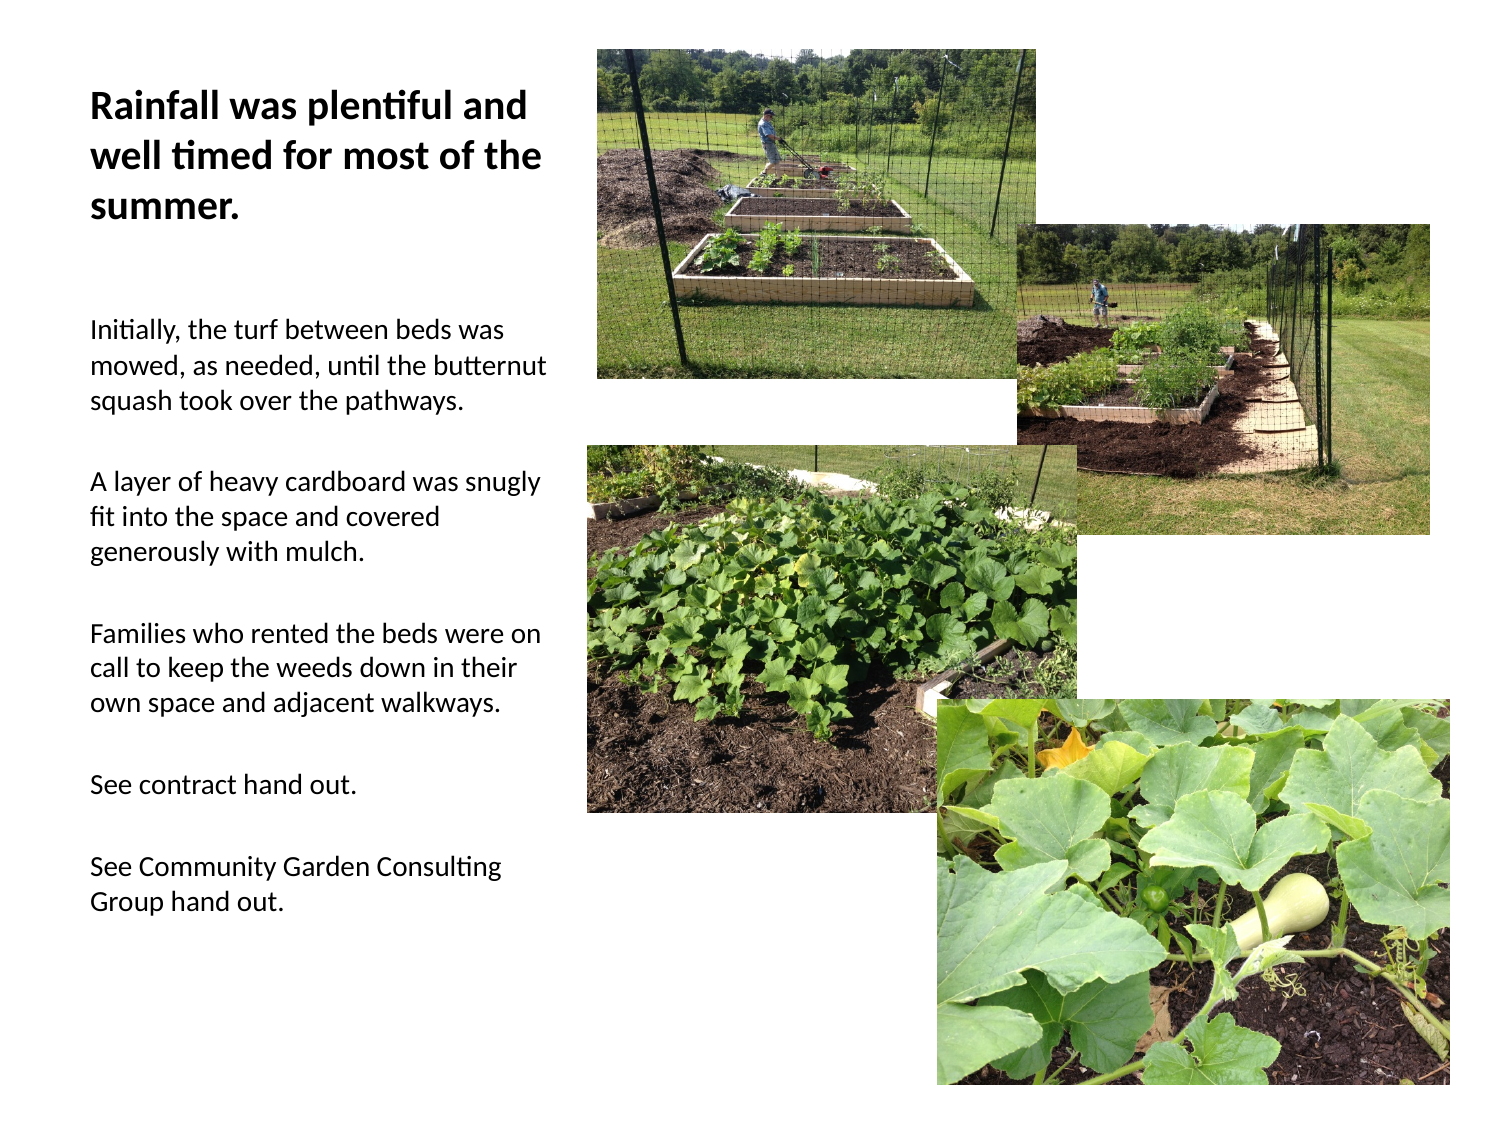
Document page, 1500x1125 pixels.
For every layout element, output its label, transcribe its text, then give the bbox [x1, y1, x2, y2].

list Initially, the turf between beds was mowed, as needed, until the butternut squash took over the pathways. A layer of heavy cardboard was snugly fit into the space and covered generously with mulch. Families who rented the beds were on call to keep the weeds down in their own space and adjacent walkways. See contract hand out. See Community Garden Consulting Group hand out. [75, 262, 569, 1088]
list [596, 49, 1036, 380]
picture [587, 224, 1451, 1085]
title Rainfall was plentiful and well timed for most of the summer. [75, 44, 569, 236]
